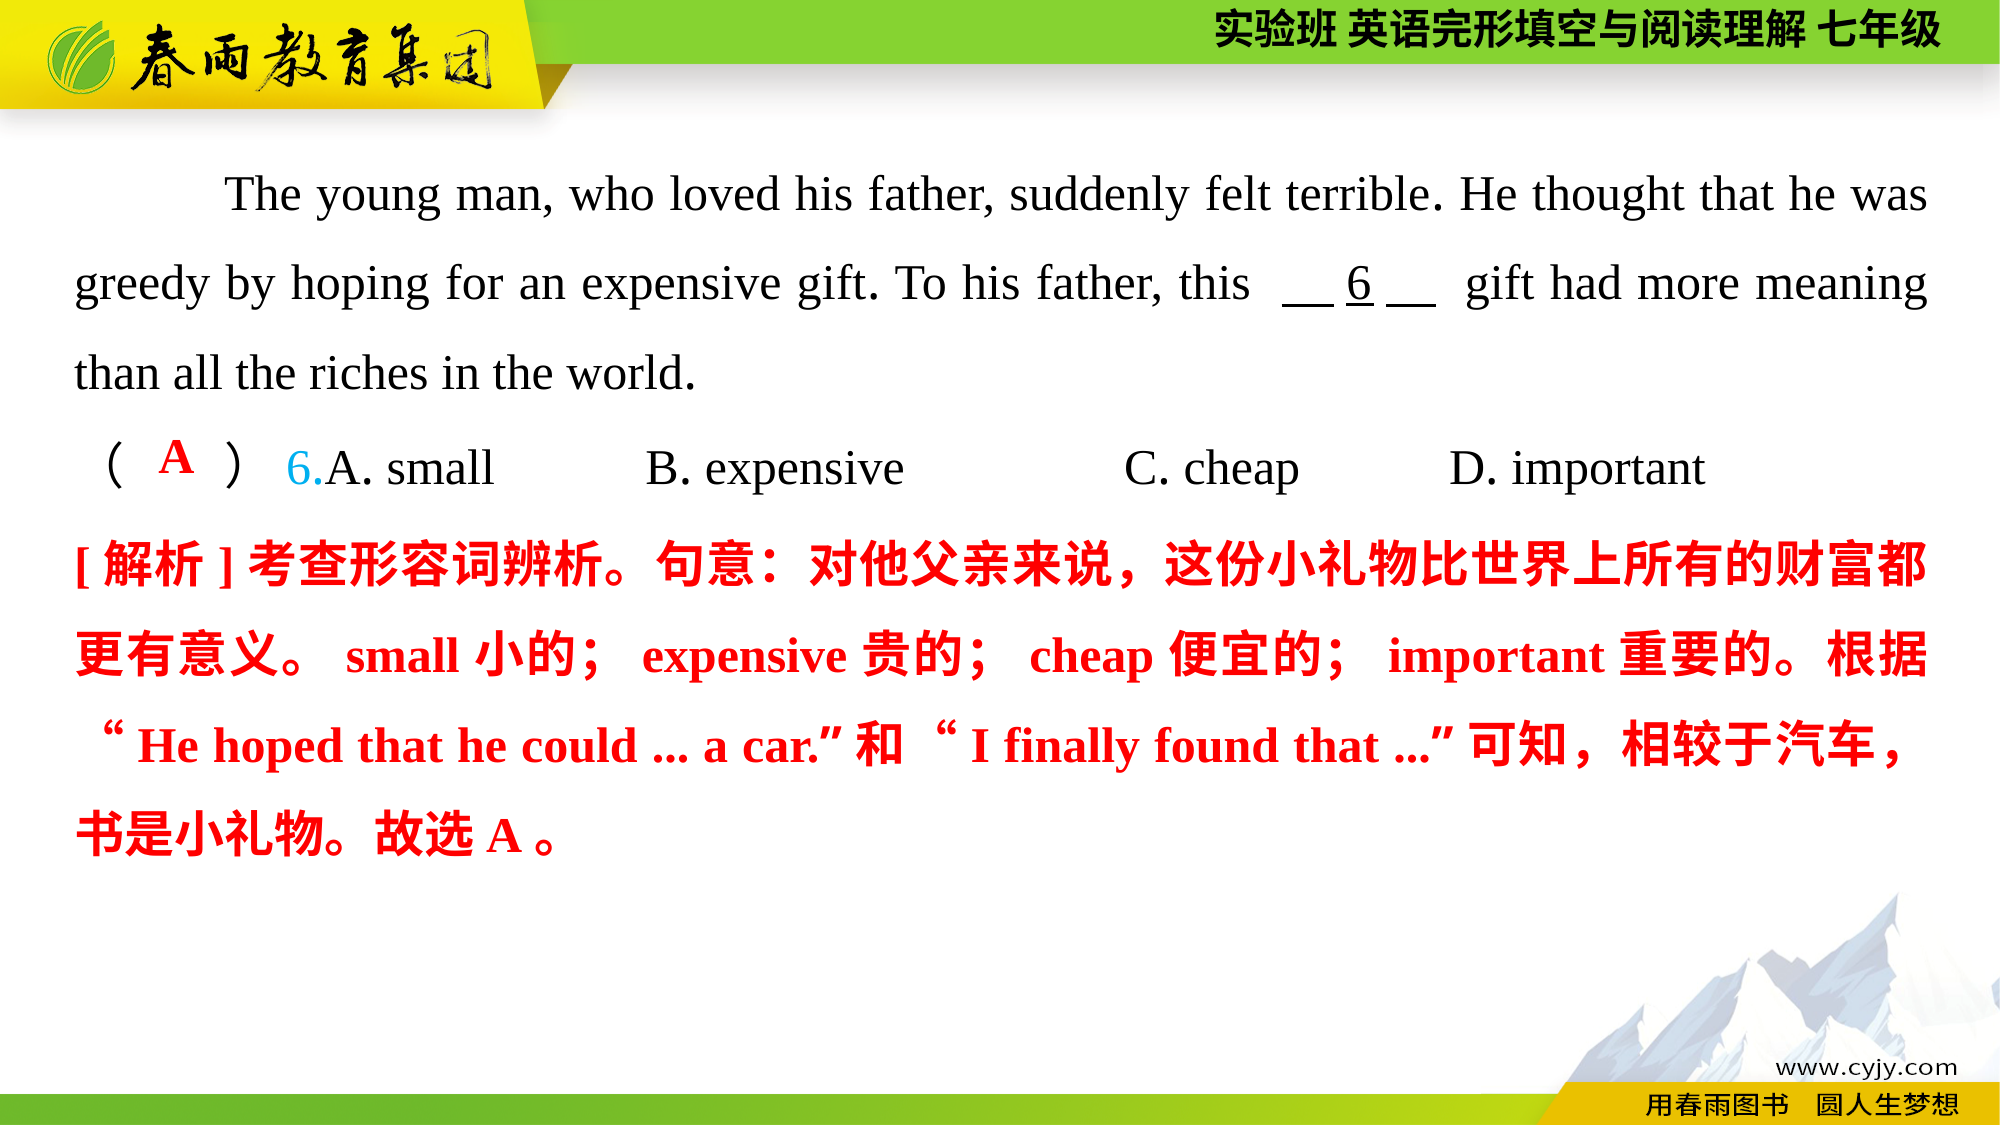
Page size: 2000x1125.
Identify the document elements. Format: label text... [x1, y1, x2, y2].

text_box [解析]考查形容词辨析。句意：对他父亲来说，这份小礼物比世界上所有的财富都更有意义。small小的；expensive贵的；cheap便宜的；important重要的。根据“He hoped that he could ... a car.”和“I finally found that ...”可知，相较于汽车，书是小礼物。故选A。 [59, 494, 1944, 870]
list The young man, who loved his father, suddenly felt terrible. He thought that he was greedy by hoping for an expensive gift. To his father, this 6 gift had more meaning than all the riches in the world. [59, 122, 1944, 397]
text_box （ ）6.A. small B. expensive C. cheap D. important [59, 397, 1944, 494]
picture [0, 0, 2000, 1125]
text_box A [143, 416, 210, 491]
